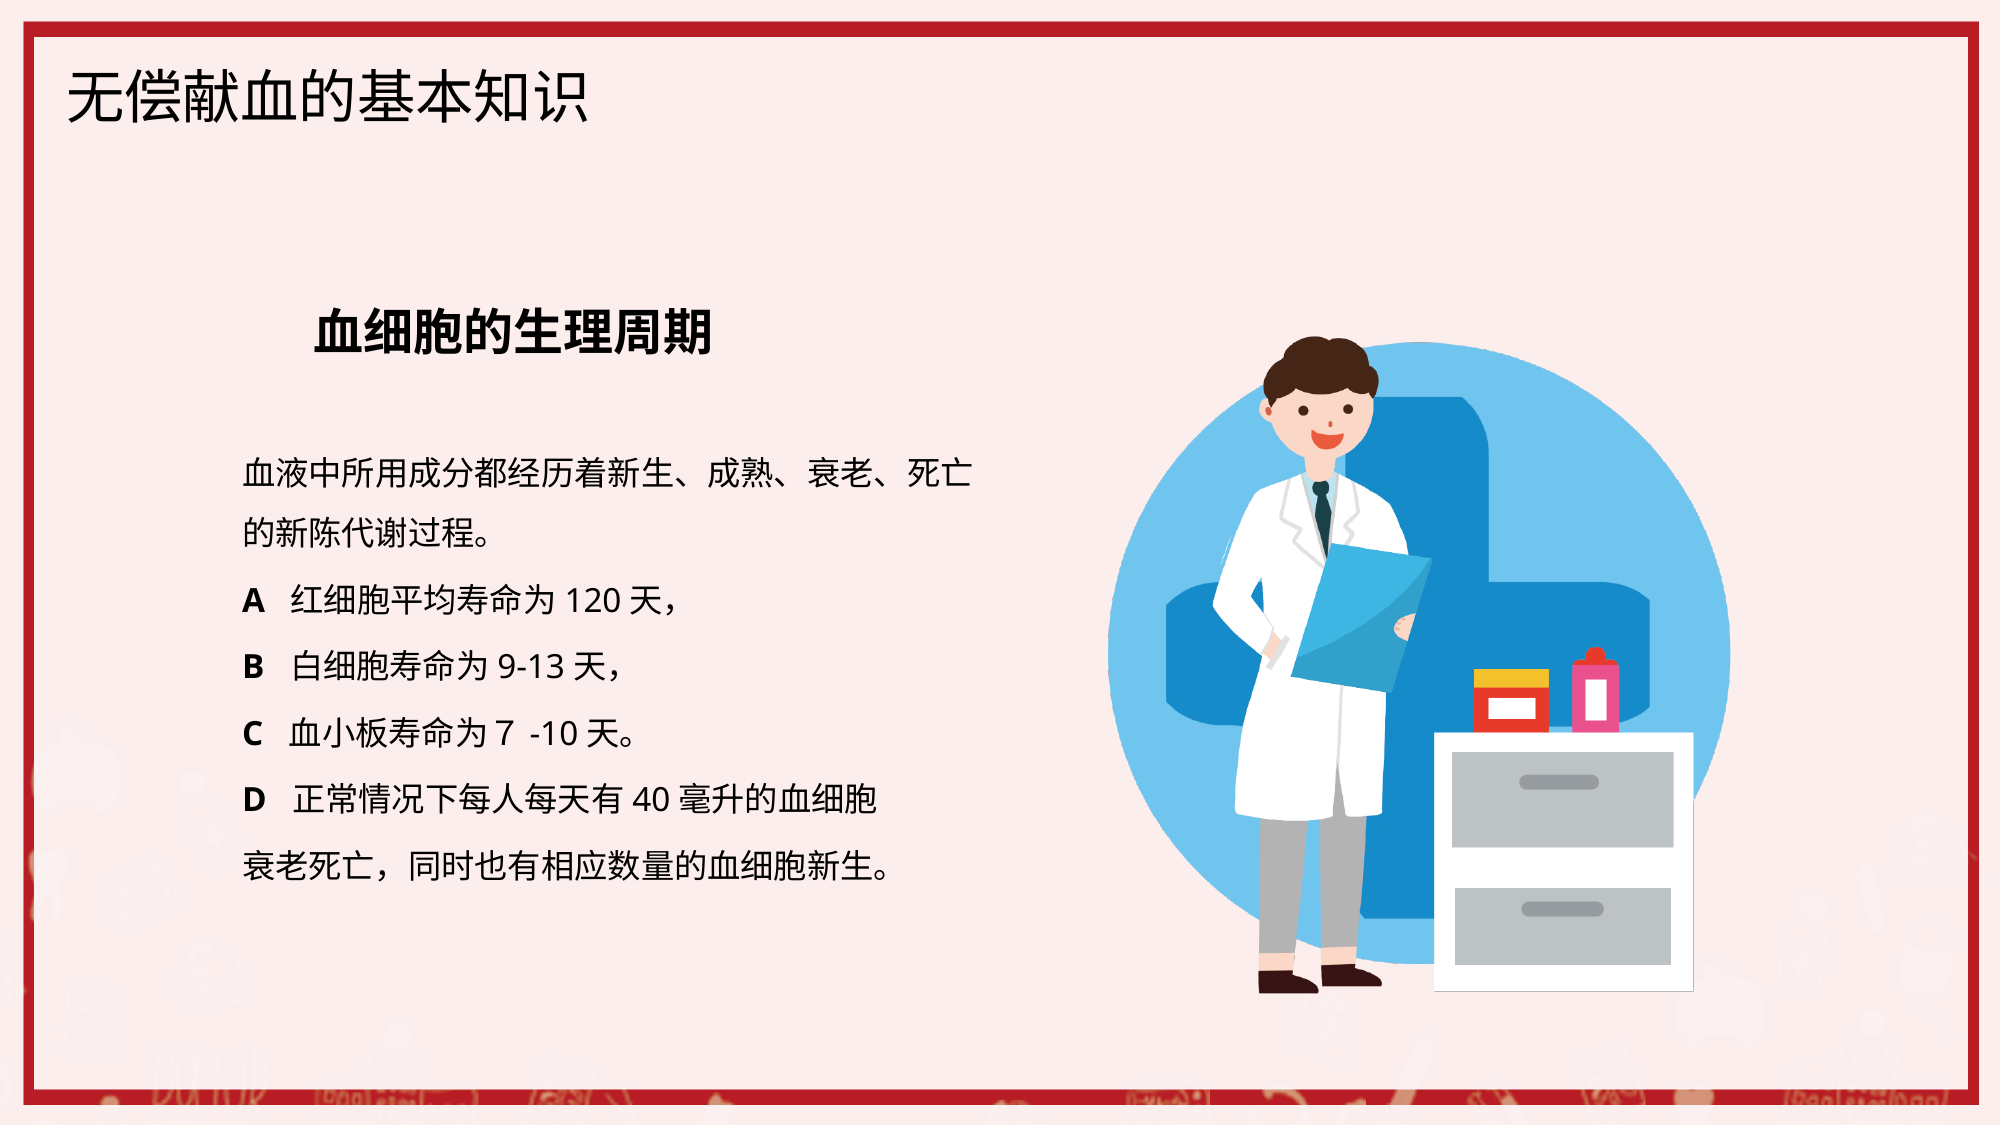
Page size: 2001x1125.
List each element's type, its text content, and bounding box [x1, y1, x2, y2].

text_box 无偿献血的基本知识 [51, 52, 829, 138]
text_box 血细胞的生理周期 [146, 293, 880, 369]
picture [0, 0, 2000, 1125]
text_box 血液中所用成分都经历着新生、成熟、衰老、死亡的新陈代谢过程。 A 红细胞平均寿命为120天， B 白细胞寿命为9-13天， C 血小板寿命为７-10天。 D 正常情况下每人每天有40毫升的血细胞 衰老死亡，同时也有相应数量的血细胞新生。 [227, 425, 1000, 893]
